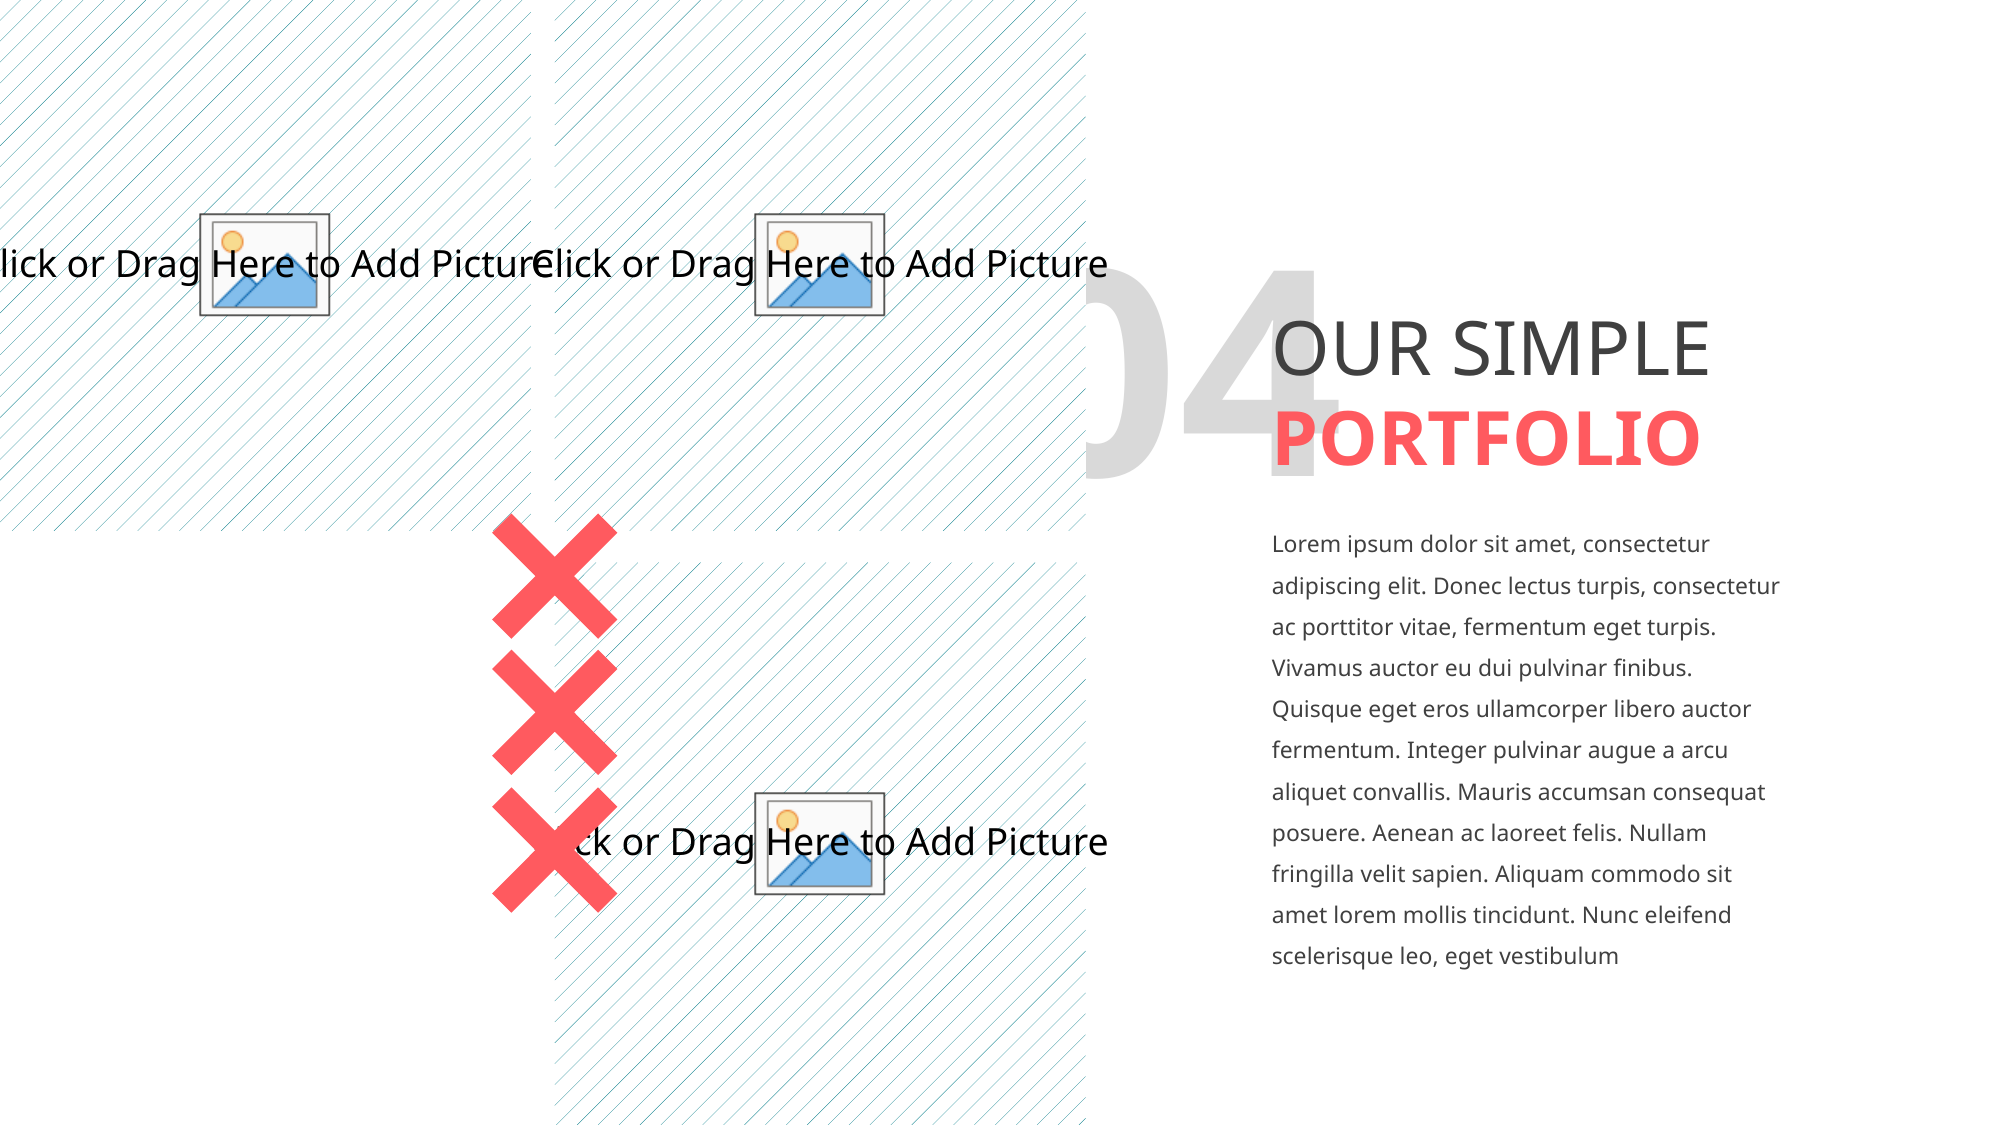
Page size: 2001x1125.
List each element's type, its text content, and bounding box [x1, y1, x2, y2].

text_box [479, 501, 630, 925]
picture [554, 0, 1086, 531]
picture [554, 562, 1086, 1125]
text_box 04 [999, 181, 1658, 541]
text_box OUR SIMPLE PORTFOLIO [1257, 292, 1805, 488]
picture [0, 0, 531, 531]
text_box Lorem ipsum dolor sit amet, consectetur adipiscing elit. Donec lectus turpis, consectetur ac porttitor vitae, fermentum eget turpis. Vivamus auctor eu dui pulvinar finibus. Quisque eget eros ullamcorper libero auctor fermentum. Integer pulvinar augue a arcu aliquet convallis. Mauris accumsan consequat posuere. Aenean ac laoreet felis. Nullam fringilla velit sapien. Aliquam commodo sit amet lorem mollis tincidunt. Nunc eleifend scelerisque leo, eget vestibulum [1257, 508, 1805, 977]
